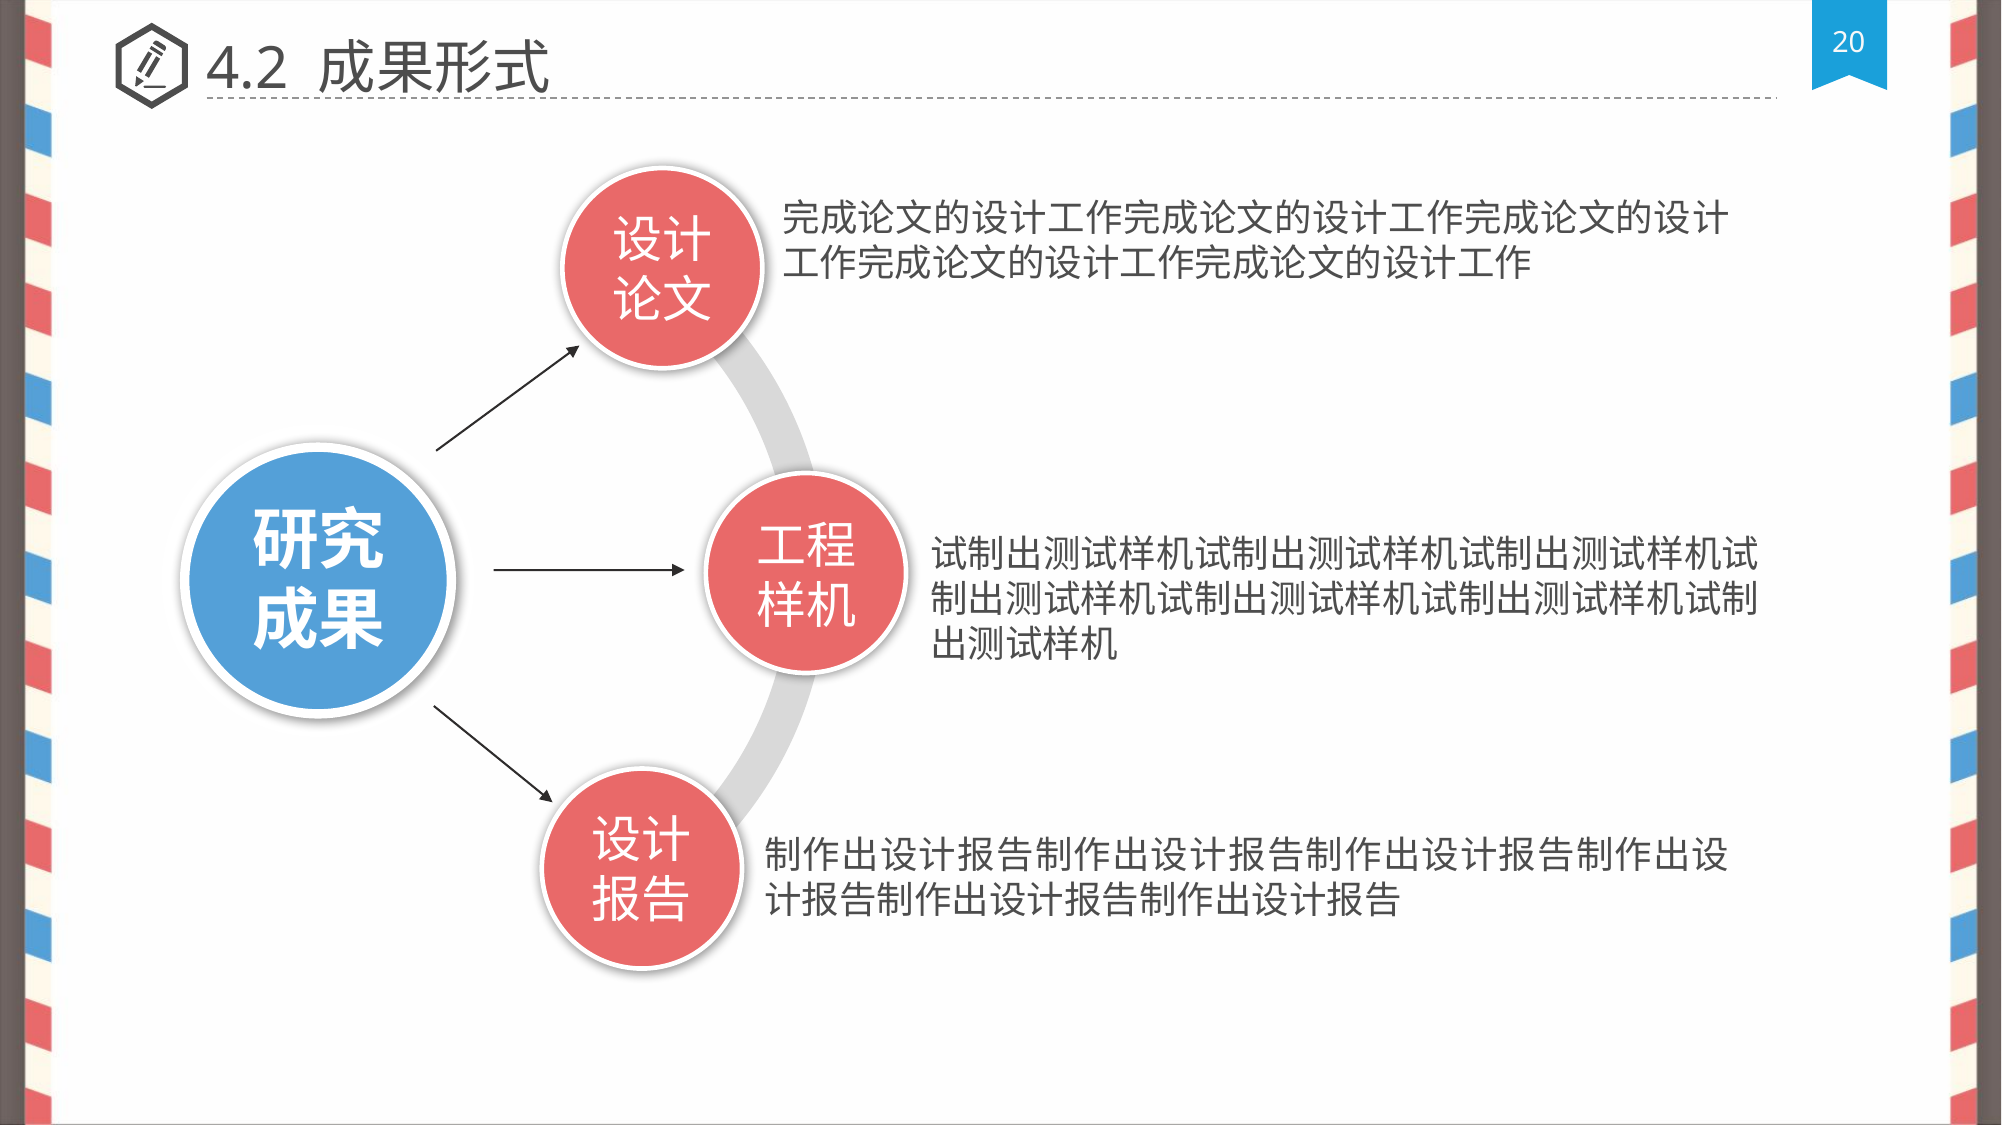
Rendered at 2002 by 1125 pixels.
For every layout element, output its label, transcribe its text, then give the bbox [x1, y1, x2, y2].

text_box [115, 22, 188, 109]
text_box 工程样机 [735, 506, 879, 642]
text_box [562, 168, 763, 369]
text_box 完成论文的设计工作完成论文的设计工作完成论文的设计工作完成论文的设计工作完成论文的设计工作 [767, 186, 1745, 292]
text_box [705, 472, 907, 673]
text_box [184, 447, 452, 714]
text_box [541, 768, 743, 969]
text_box [493, 563, 685, 577]
text_box [718, 679, 813, 821]
picture [0, 0, 2002, 1125]
text_box 试制出测试样机试制出测试样机试制出测试样机试制出测试样机试制出测试样机试制出测试样机试制出测试样机 [915, 522, 1775, 673]
text_box [433, 705, 553, 803]
text_box [719, 340, 813, 471]
text_box 4.2 成果形式 [206, 29, 806, 97]
text_box 研究成果 [233, 489, 405, 665]
text_box [436, 345, 580, 451]
text_box 设计报告 [570, 800, 714, 936]
text_box [161, 424, 475, 738]
text_box 设计论文 [590, 199, 734, 335]
text_box 制作出设计报告制作出设计报告制作出设计报告制作出设计报告制作出设计报告制作出设计报告 [749, 823, 1745, 929]
